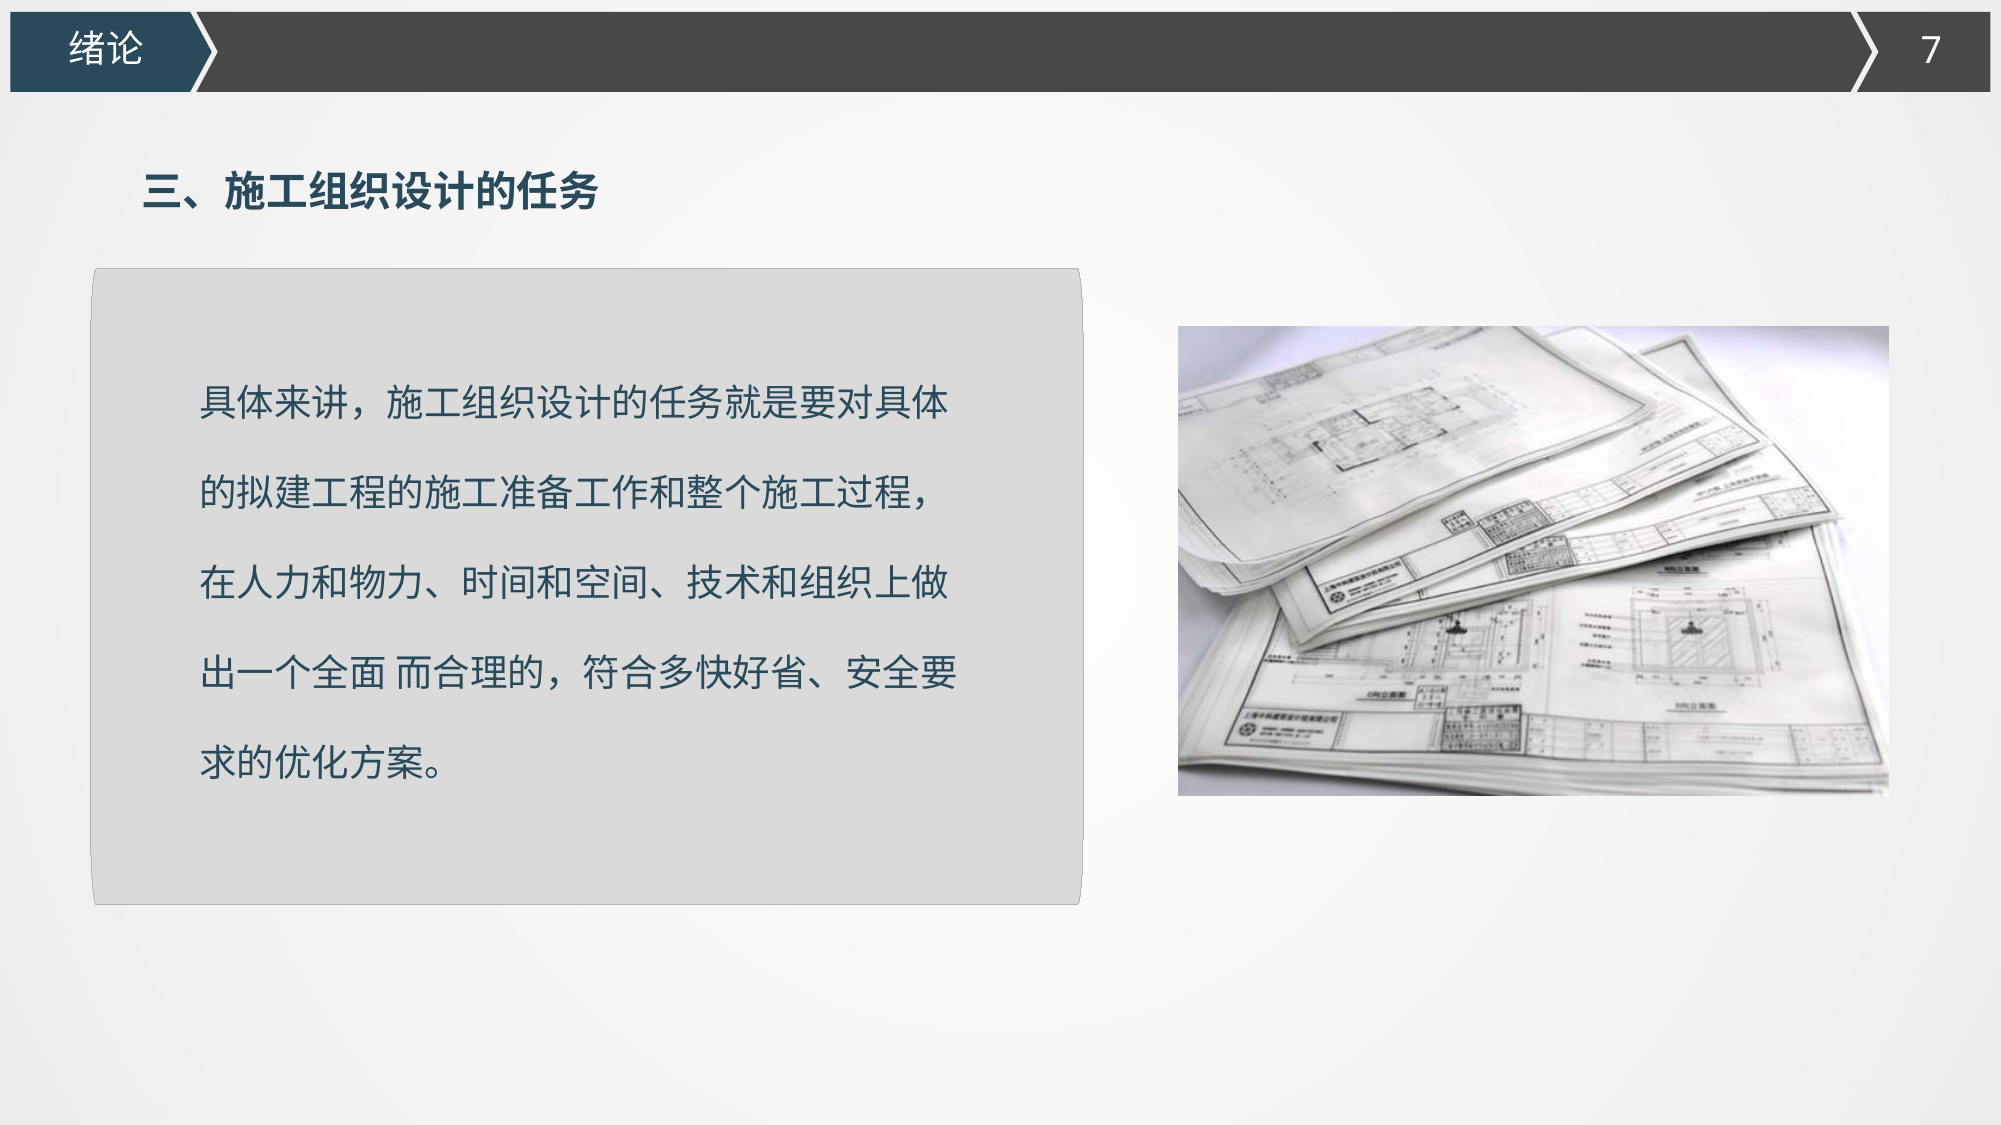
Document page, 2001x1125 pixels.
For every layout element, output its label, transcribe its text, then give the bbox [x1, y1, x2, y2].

picture [0, 0, 2001, 1125]
text_box [90, 268, 1084, 905]
text_box 具体来讲，施工组织设计的任务就是要对具体的拟建工程的施工准备工作和整个施工过程，在人力和物力、时间和空间、技术和组织上做出一个全面 而合理的，符合多快好省、安全要求的优化方案。 [184, 326, 990, 791]
text_box 三、施工组织设计的任务 [126, 157, 776, 272]
text_box 绪论 [46, 17, 159, 78]
